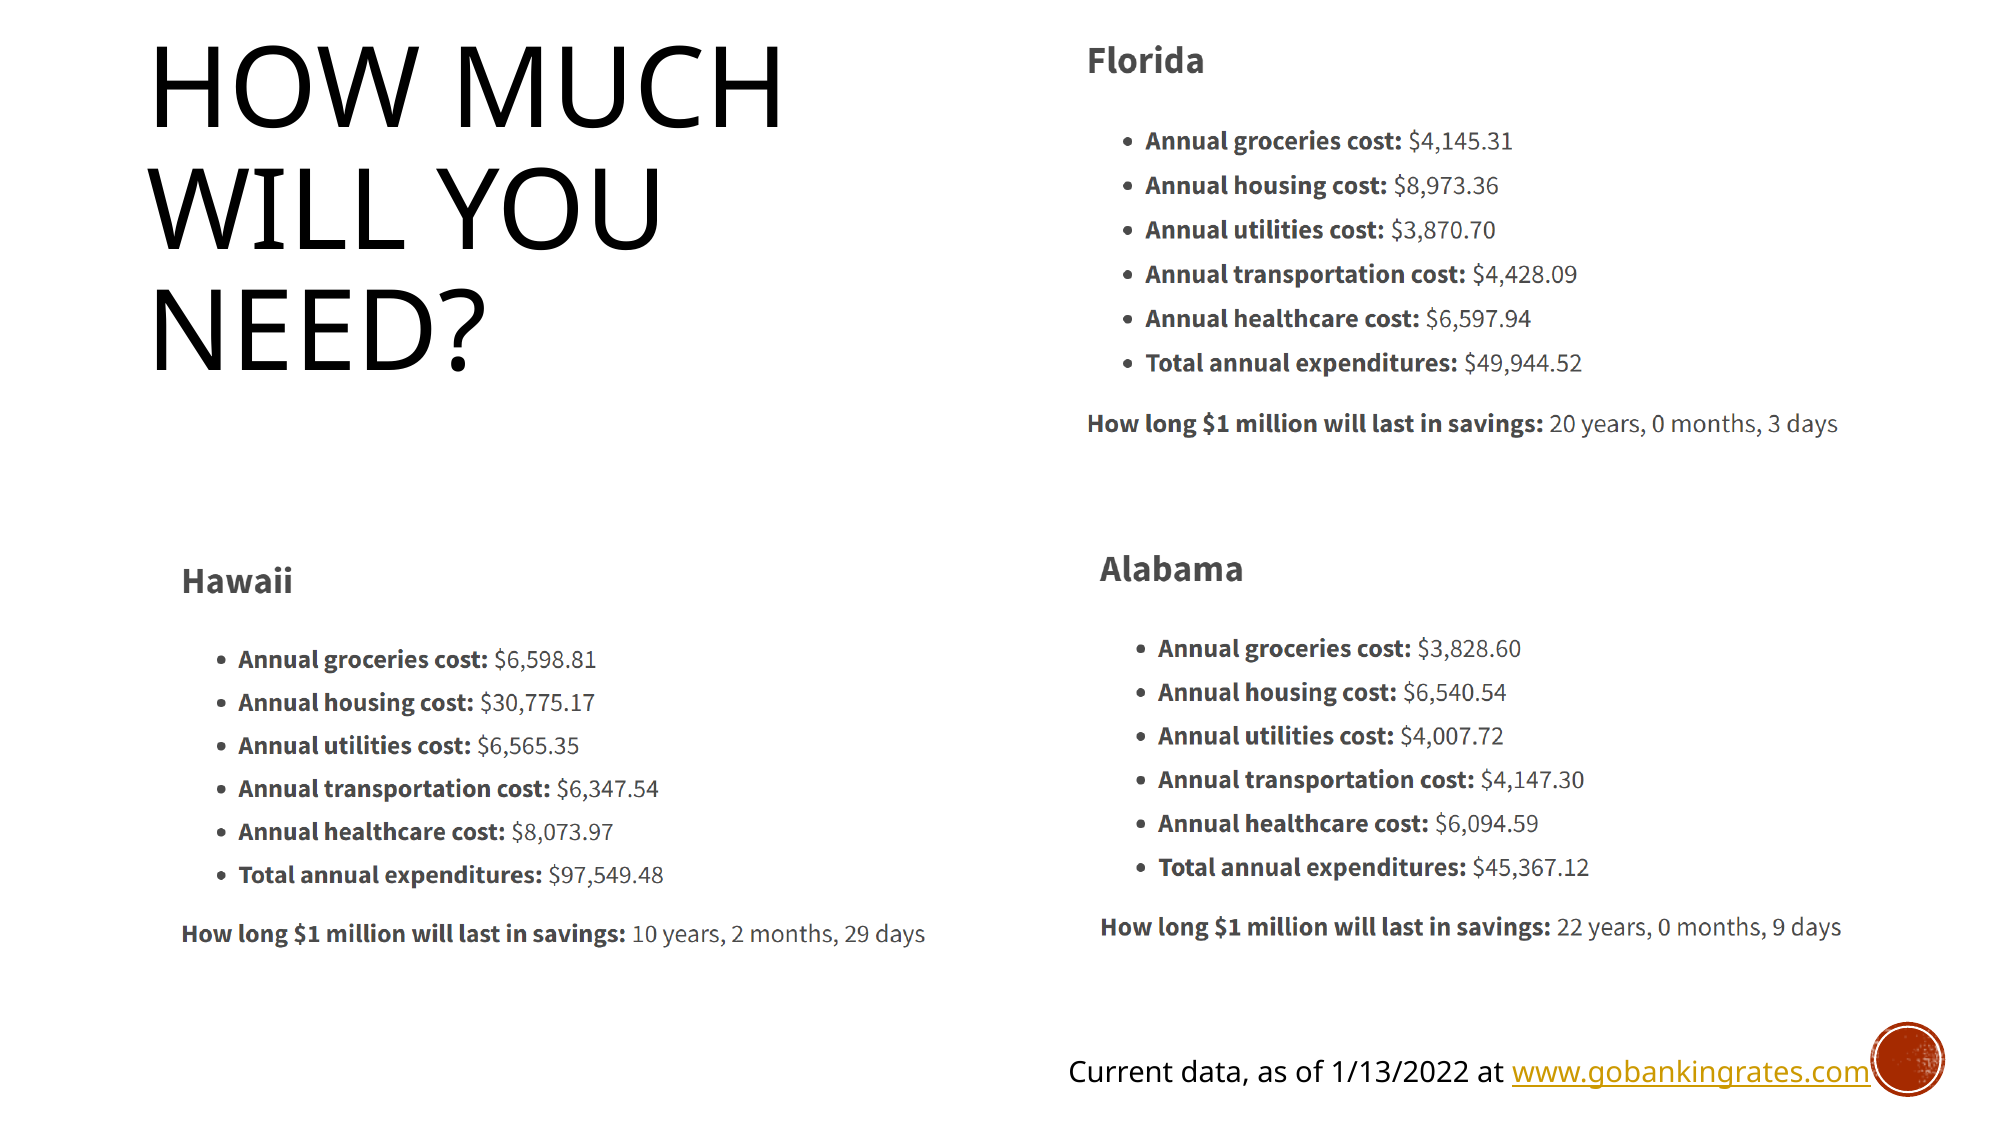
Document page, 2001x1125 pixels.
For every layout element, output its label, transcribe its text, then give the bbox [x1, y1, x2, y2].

picture [154, 556, 947, 957]
picture [1075, 0, 1869, 446]
picture [1053, 499, 1886, 957]
text_box Current data, as of 1/13/2022 at www.gobankingrates.com [1053, 1045, 1886, 1101]
title How much will you need? [131, 32, 909, 394]
